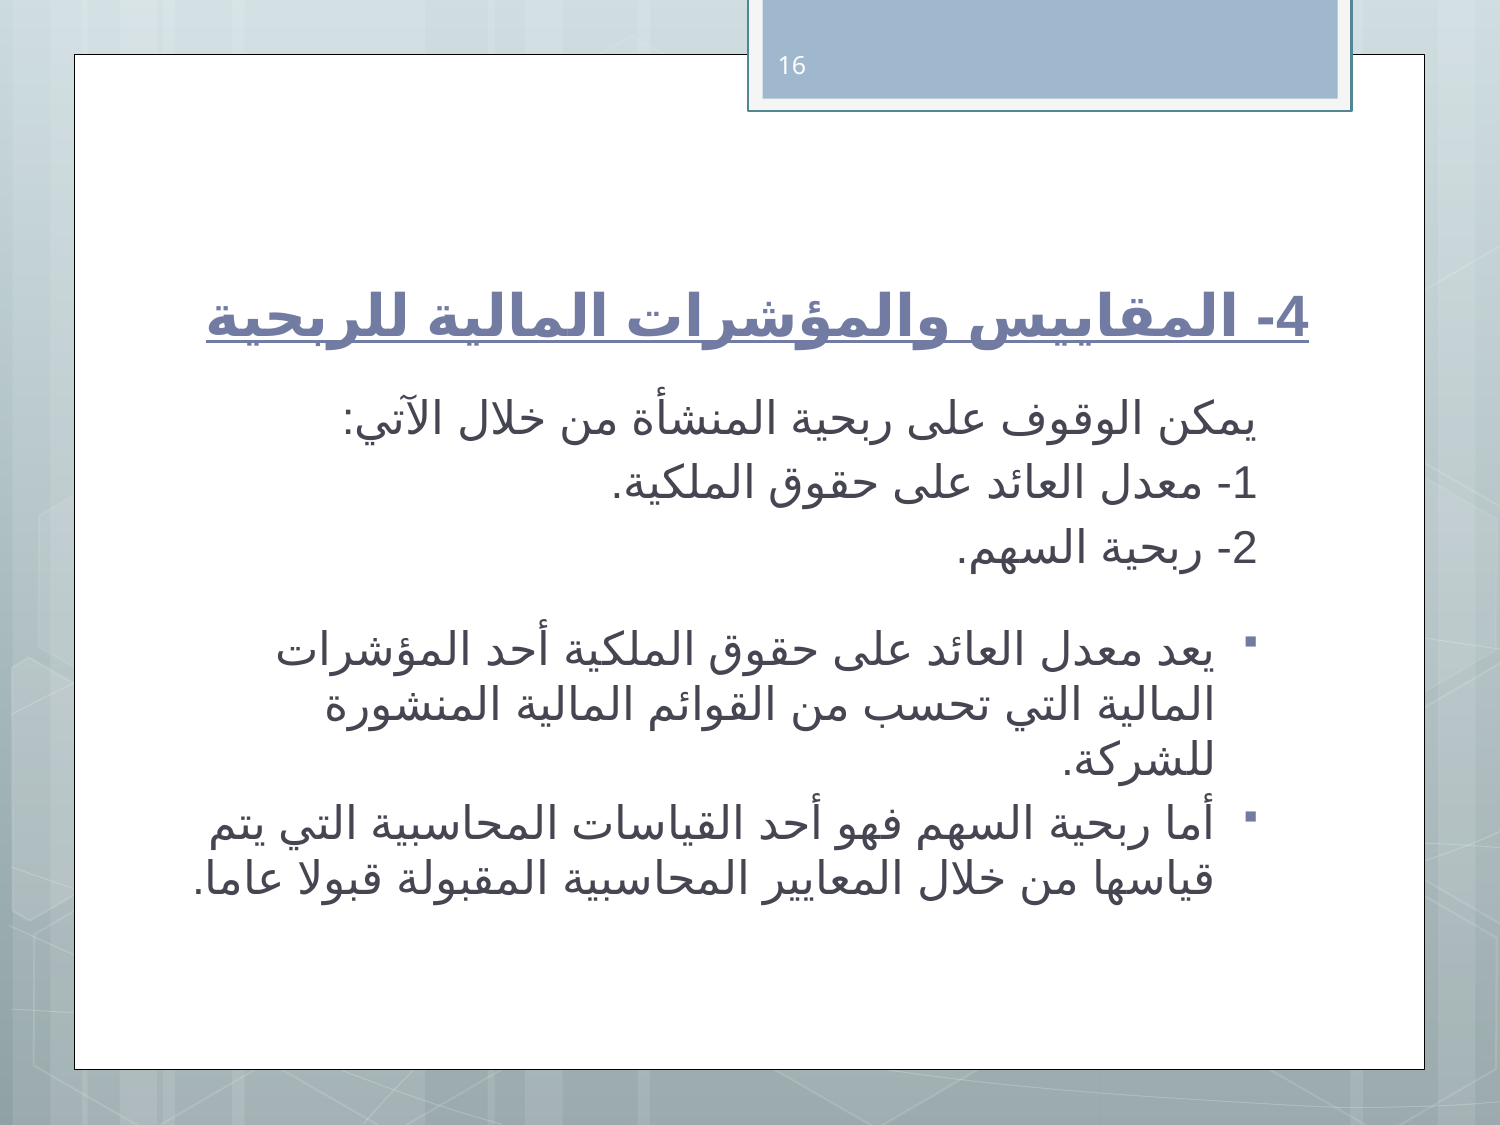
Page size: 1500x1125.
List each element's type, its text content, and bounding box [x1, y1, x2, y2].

slide_number 16 [762, 36, 982, 97]
title 4- المقاييس والمؤشرات المالية للربحية [171, 168, 1324, 357]
list يمكن الوقوف على ربحية المنشأة من خلال الآتي: 1- معدل العائد على حقوق الملكية. 2- ربحية السهم. يعد معدل العائد على حقوق الملكية أحد المؤشرات المالية التي تحسب من القوائم المالية المنشورة للشركة. أما ربحية السهم فهو أحد القياسات المحاسبية التي يتم قياسها من خلال المعايير المحاسبية المقبولة قبولا عاما. [171, 381, 1283, 957]
